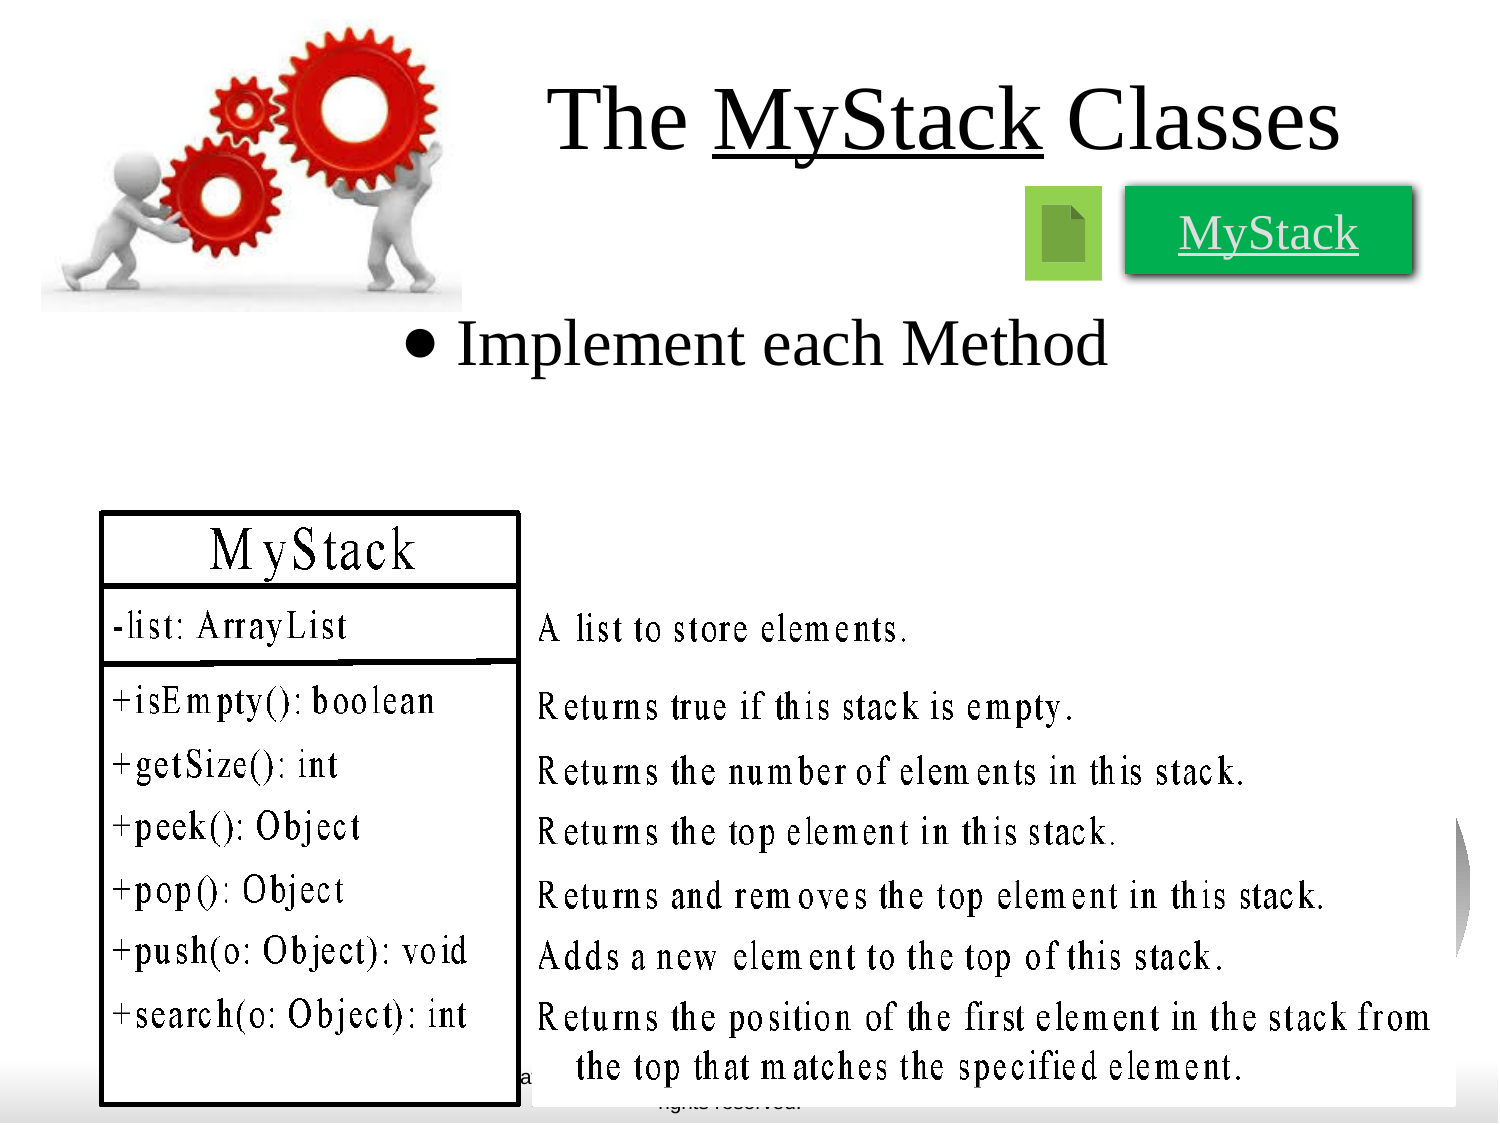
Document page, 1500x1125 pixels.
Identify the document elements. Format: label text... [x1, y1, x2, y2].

text_box MyStack [1124, 186, 1413, 274]
text_box [1025, 186, 1102, 281]
picture [41, 18, 463, 312]
list Implement each Method [385, 291, 1500, 494]
picture [74, 487, 1488, 1125]
title The MyStack Classes [468, 50, 1500, 175]
